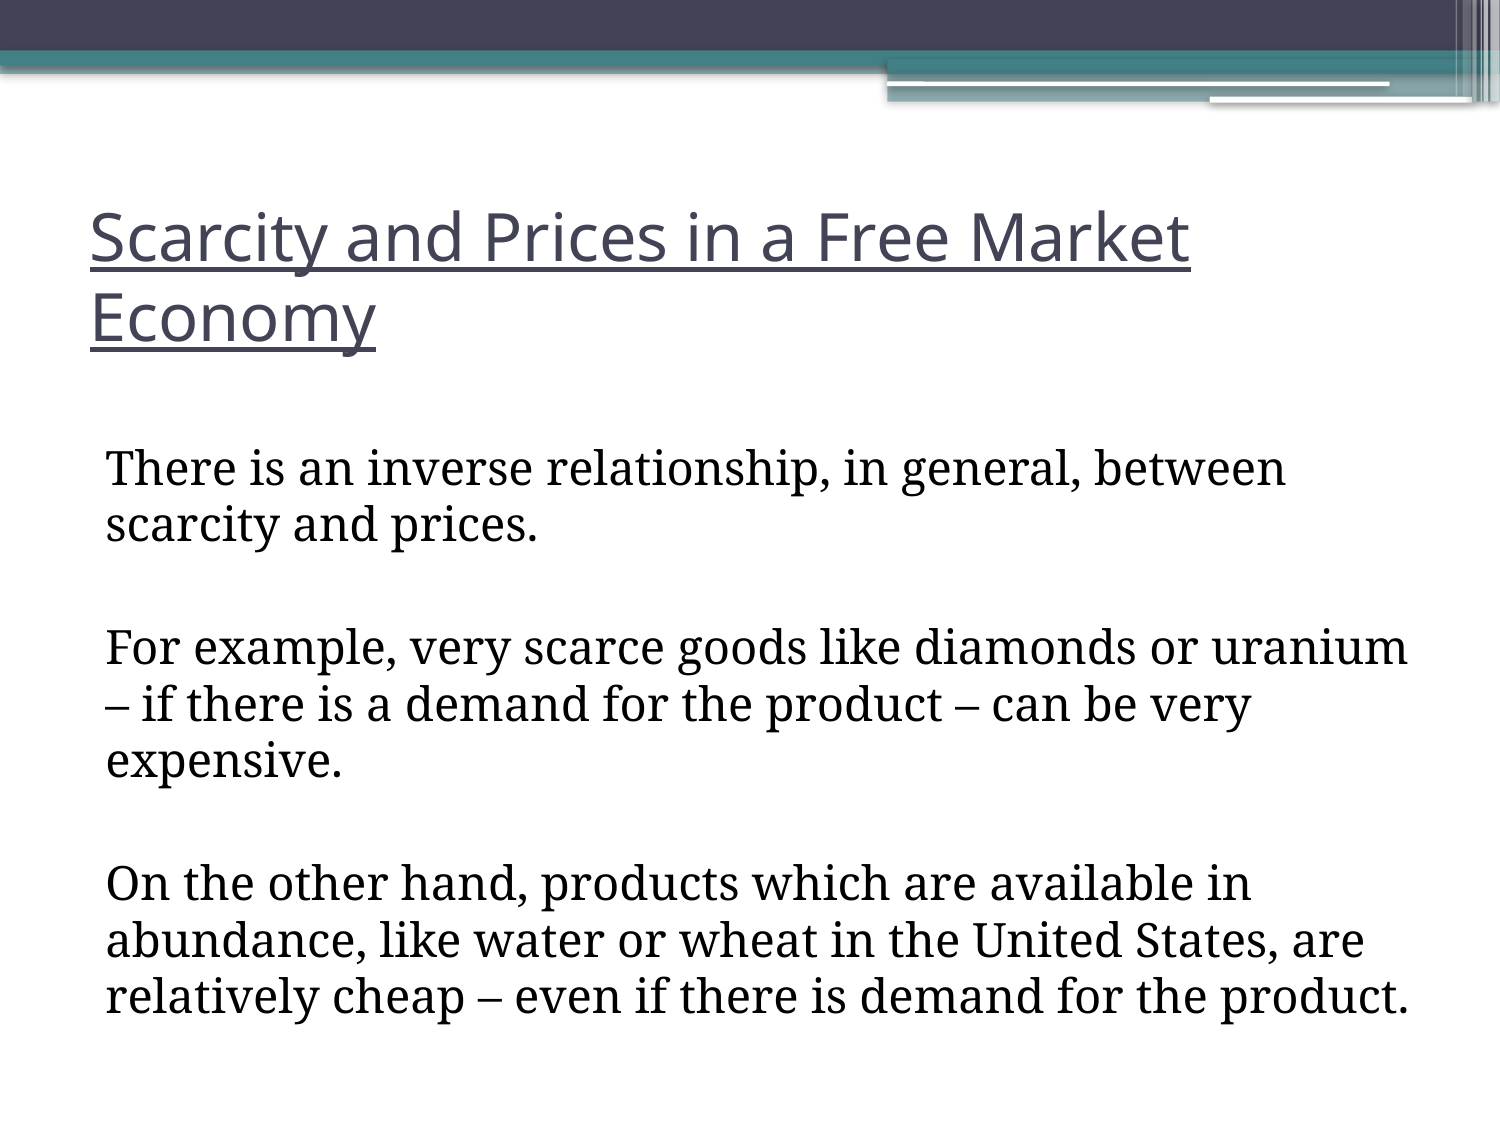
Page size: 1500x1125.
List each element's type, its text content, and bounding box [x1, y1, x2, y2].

title Scarcity and Prices in a Free Market Economy [75, 187, 1425, 363]
list There is an inverse relationship, in general, between scarcity and prices. For example, very scarce goods like diamonds or uranium – if there is a demand for the product – can be very expensive. On the other hand, products which are available in abundance, like water or wheat in the United States, are relatively cheap – even if there is demand for the product. [75, 368, 1425, 1079]
